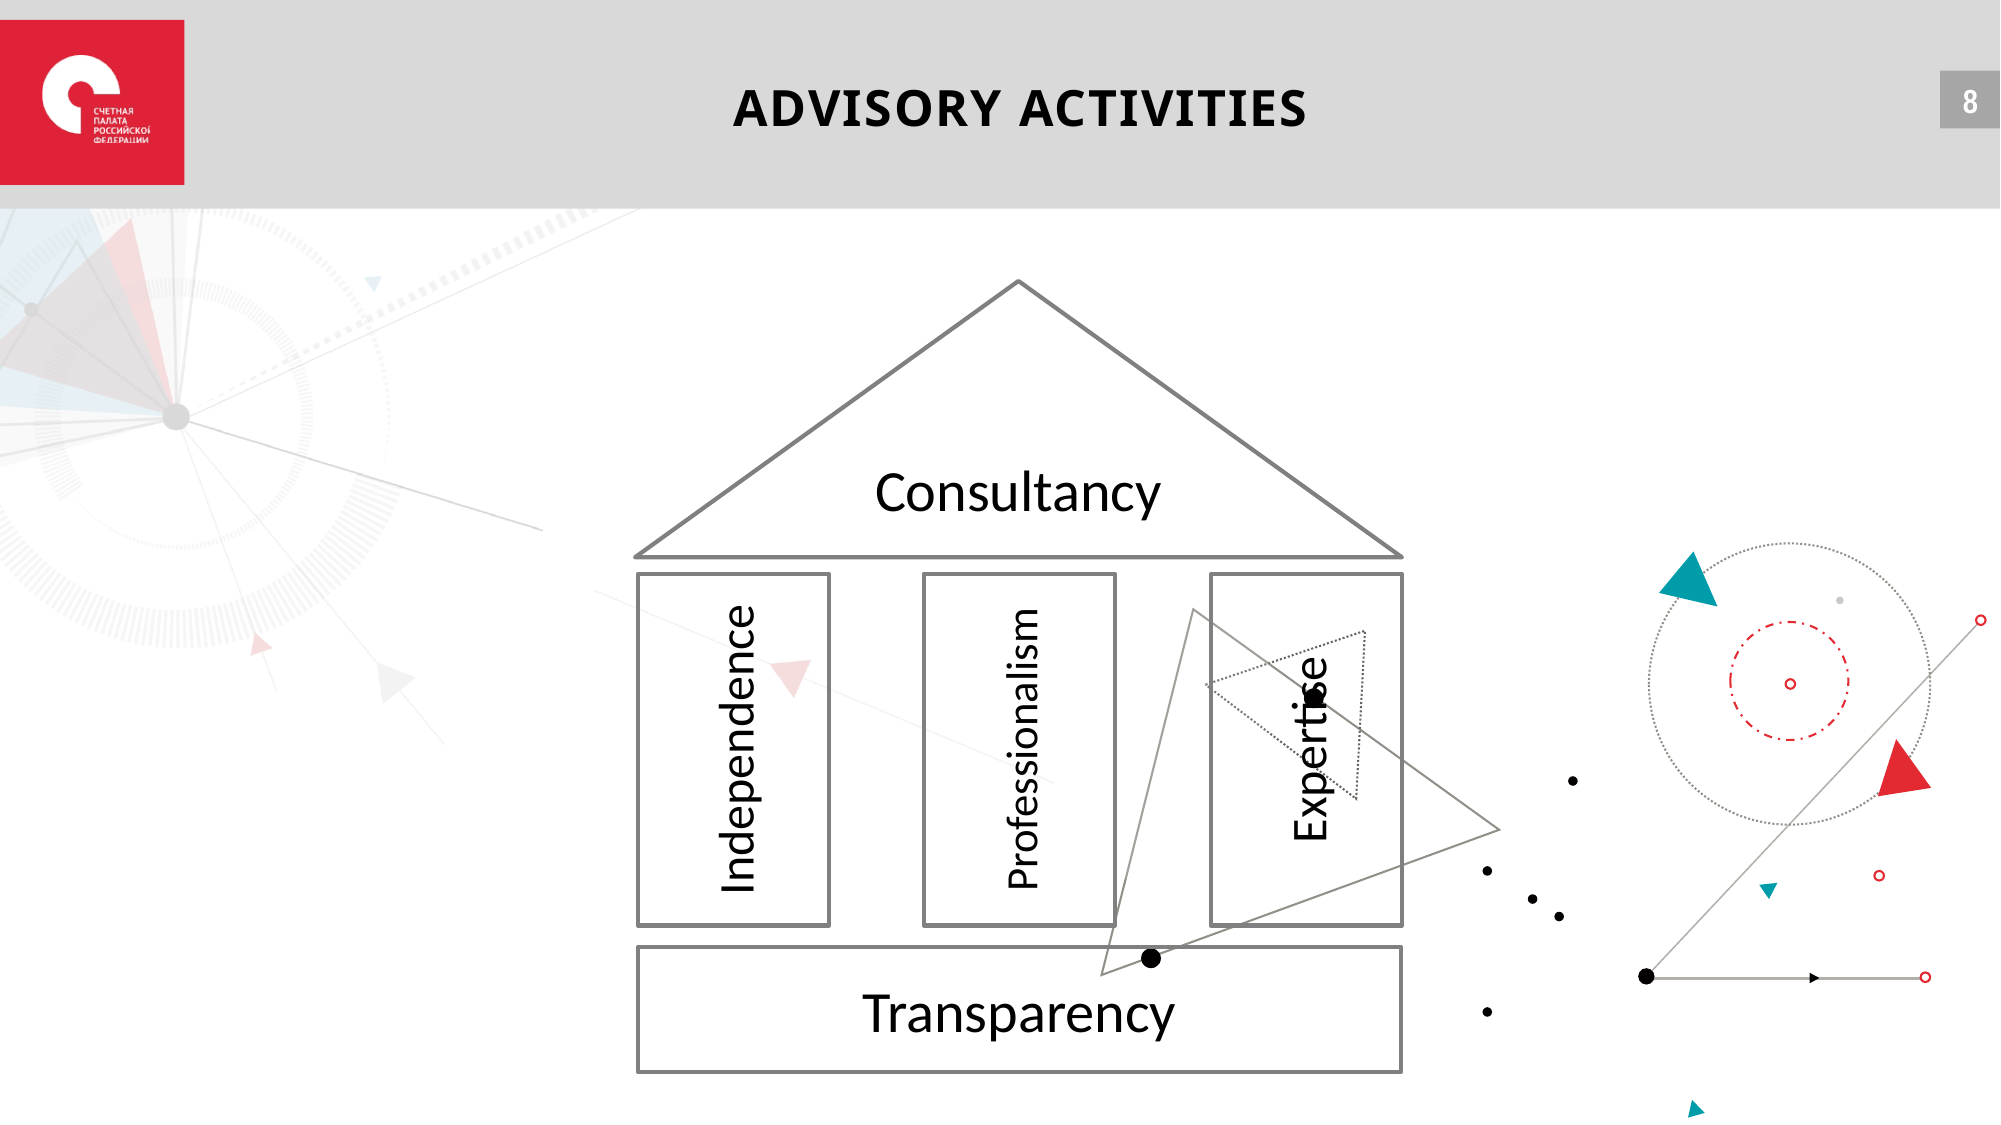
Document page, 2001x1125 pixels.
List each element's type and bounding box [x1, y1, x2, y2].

text_box [0, 0, 2000, 209]
text_box [634, 280, 1402, 1073]
picture [0, 209, 1270, 878]
